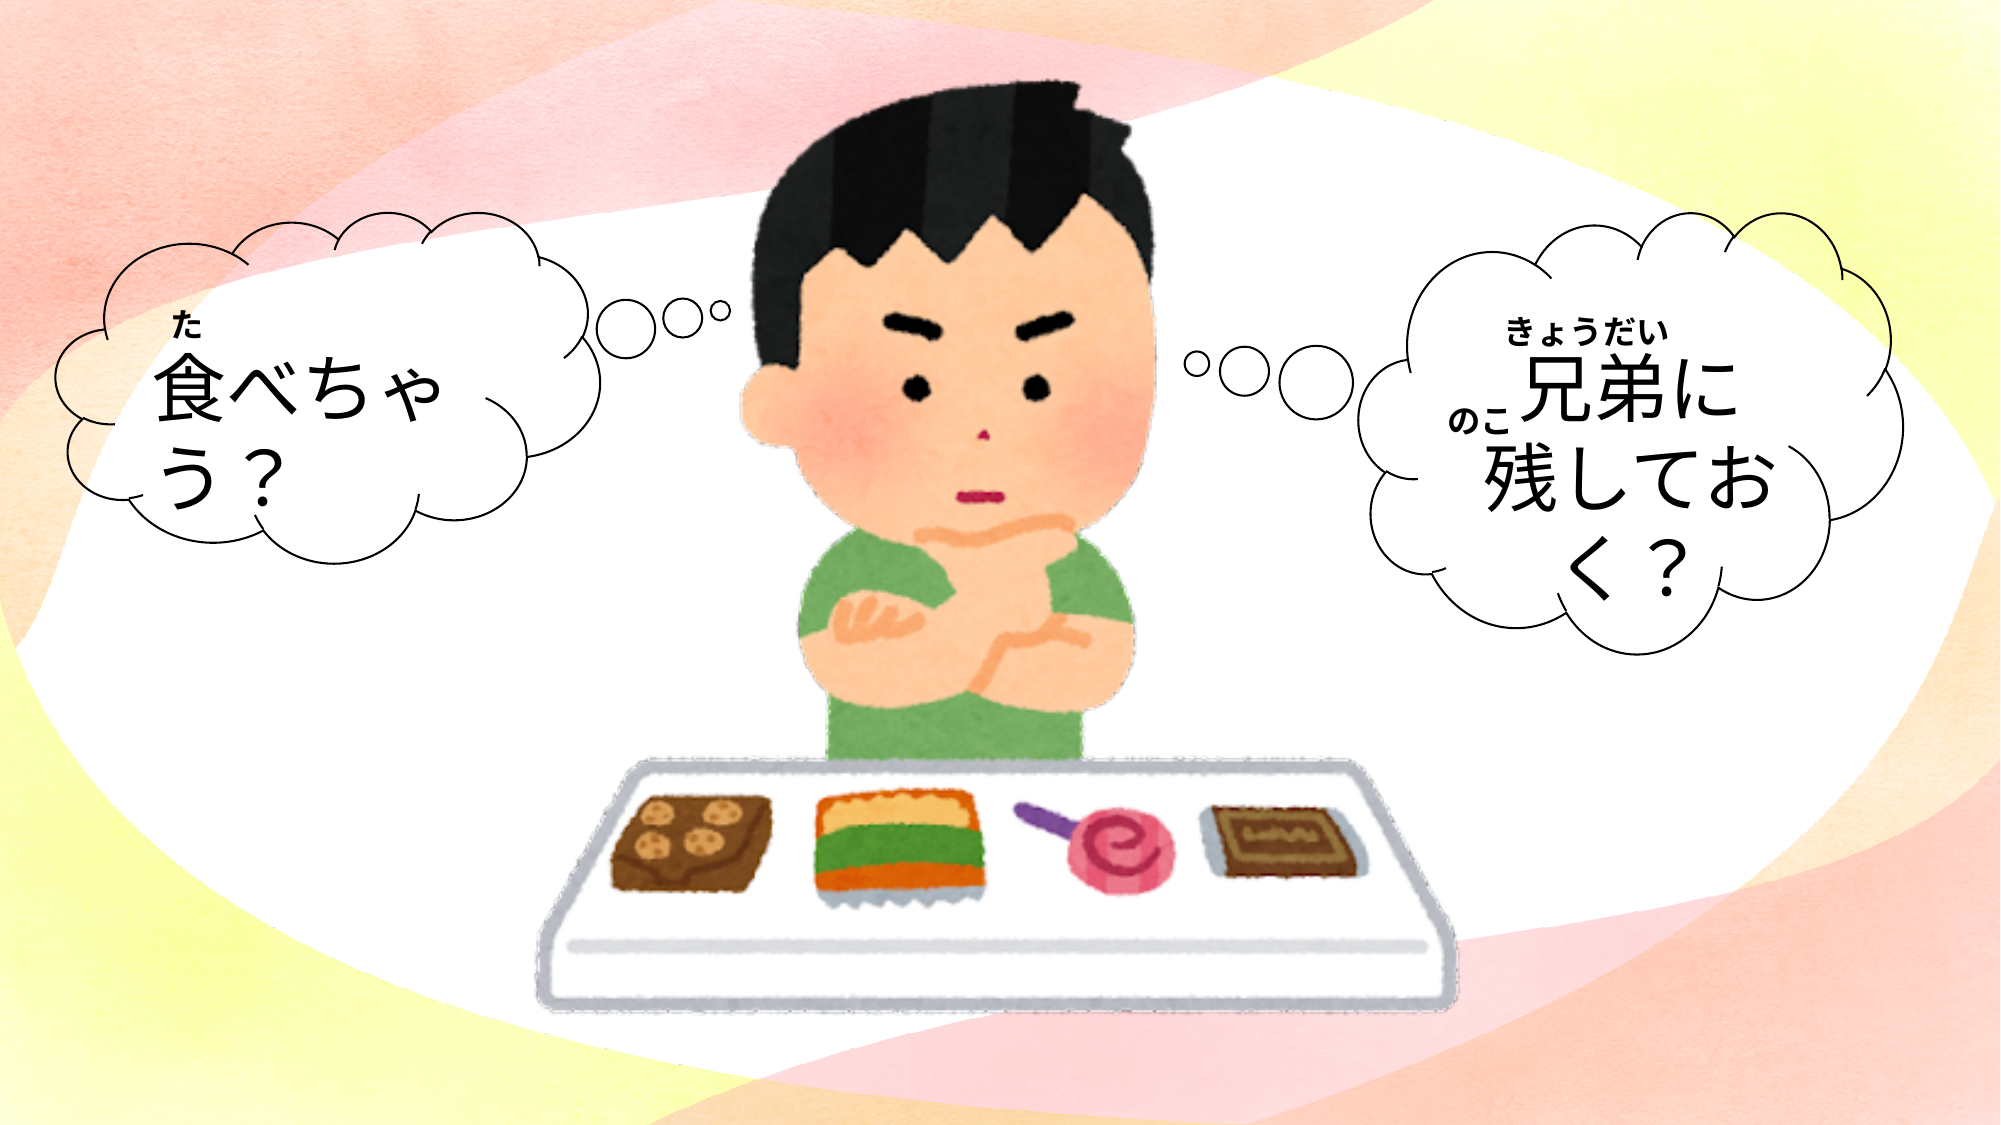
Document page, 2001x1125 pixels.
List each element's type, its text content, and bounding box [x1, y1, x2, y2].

text_box のこ [1489, 392, 1606, 448]
text_box た [155, 296, 328, 352]
text_box [1569, 619, 1705, 656]
text_box [1489, 212, 1905, 517]
picture [0, 0, 2001, 1125]
text_box [54, 211, 511, 511]
text_box [1489, 619, 1558, 630]
text_box [158, 529, 408, 565]
text_box 食べちゃう？ [136, 334, 511, 529]
text_box きょうだい [1489, 303, 1728, 389]
text_box 兄弟に 残しておく？ [1489, 334, 1846, 619]
